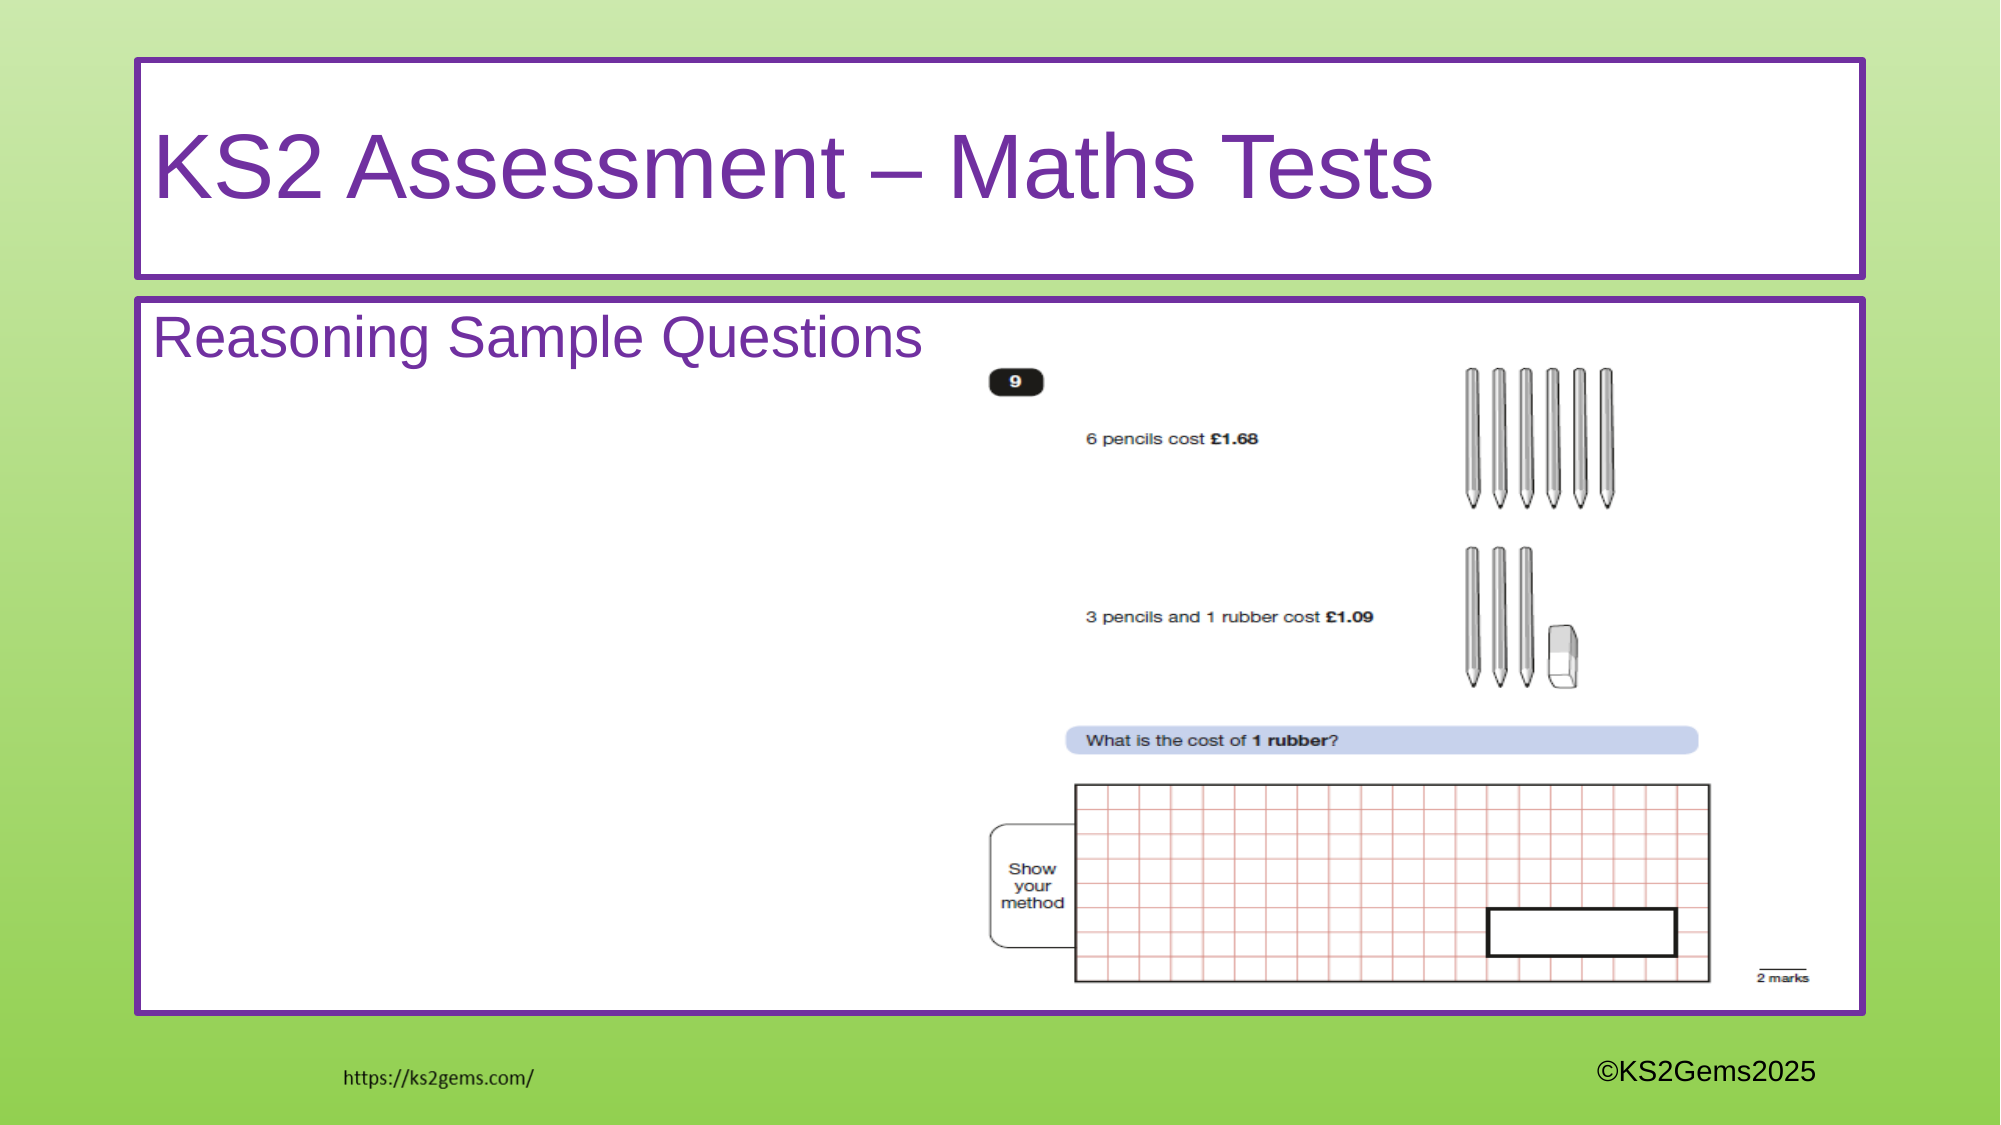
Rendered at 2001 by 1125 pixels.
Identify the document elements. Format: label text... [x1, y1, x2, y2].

list Reasoning Sample Questions [137, 299, 1863, 1014]
picture [962, 345, 1838, 998]
picture [328, 1056, 588, 1104]
title KS2 Assessment – Maths Tests [137, 59, 1863, 278]
